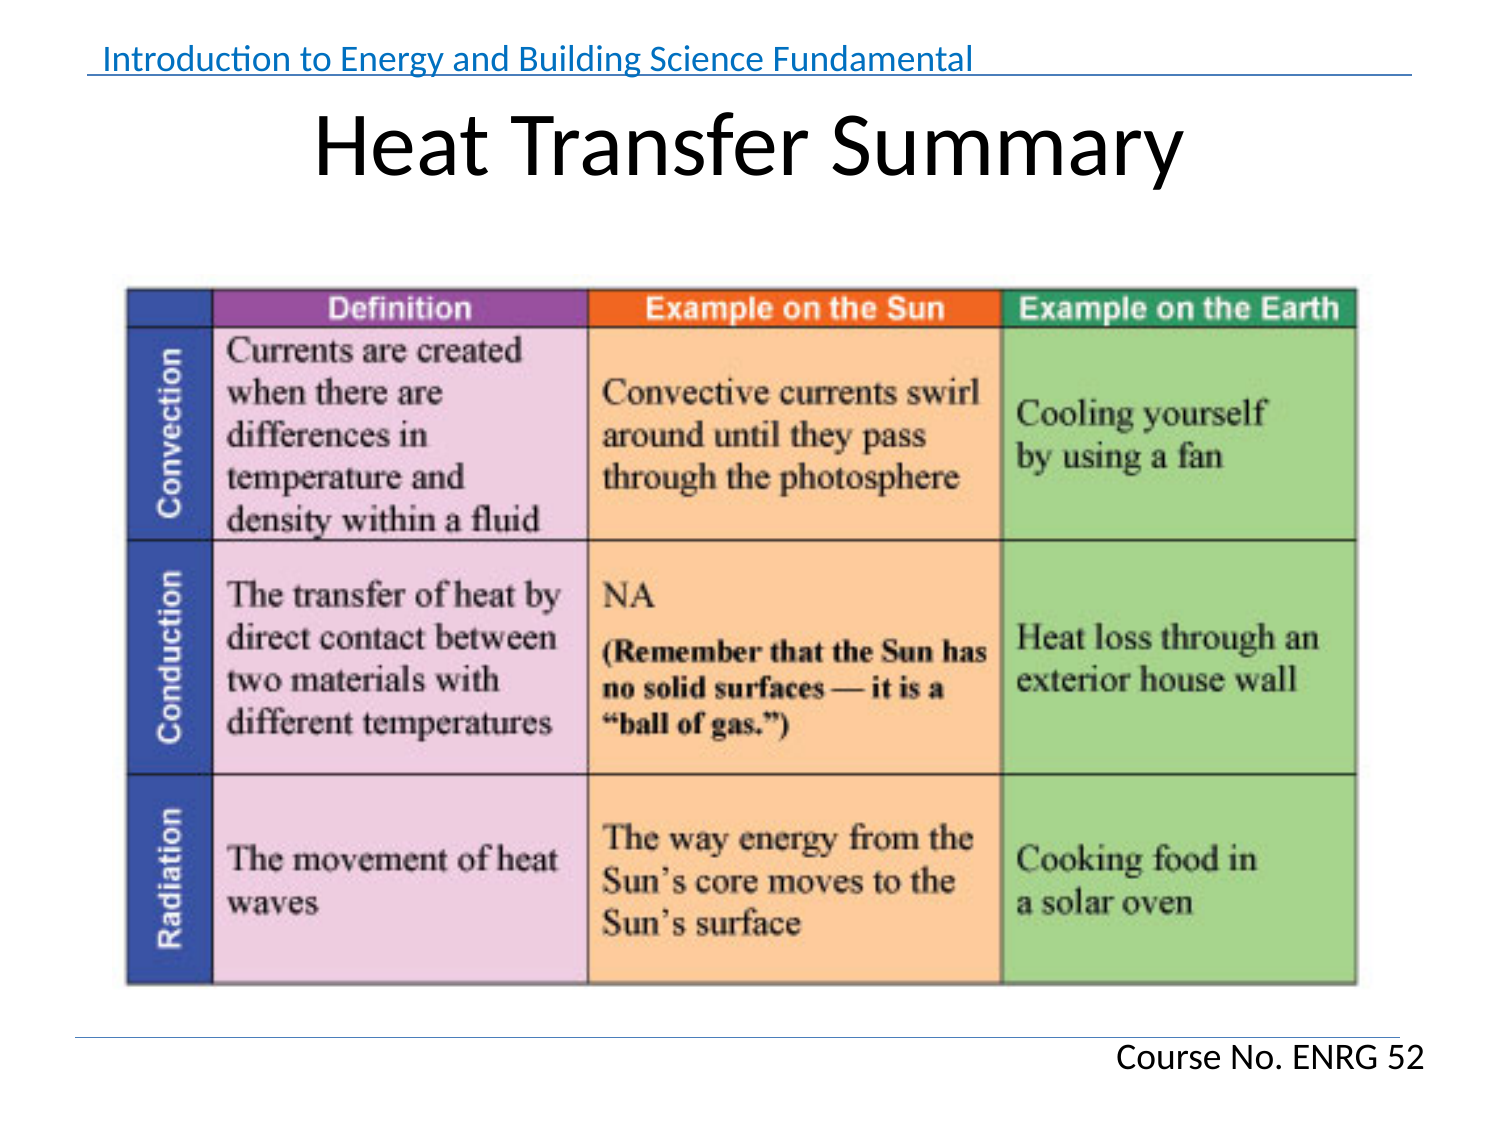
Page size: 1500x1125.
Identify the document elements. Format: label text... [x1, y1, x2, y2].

title Heat Transfer Summary [75, 45, 1425, 233]
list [112, 274, 1381, 1000]
